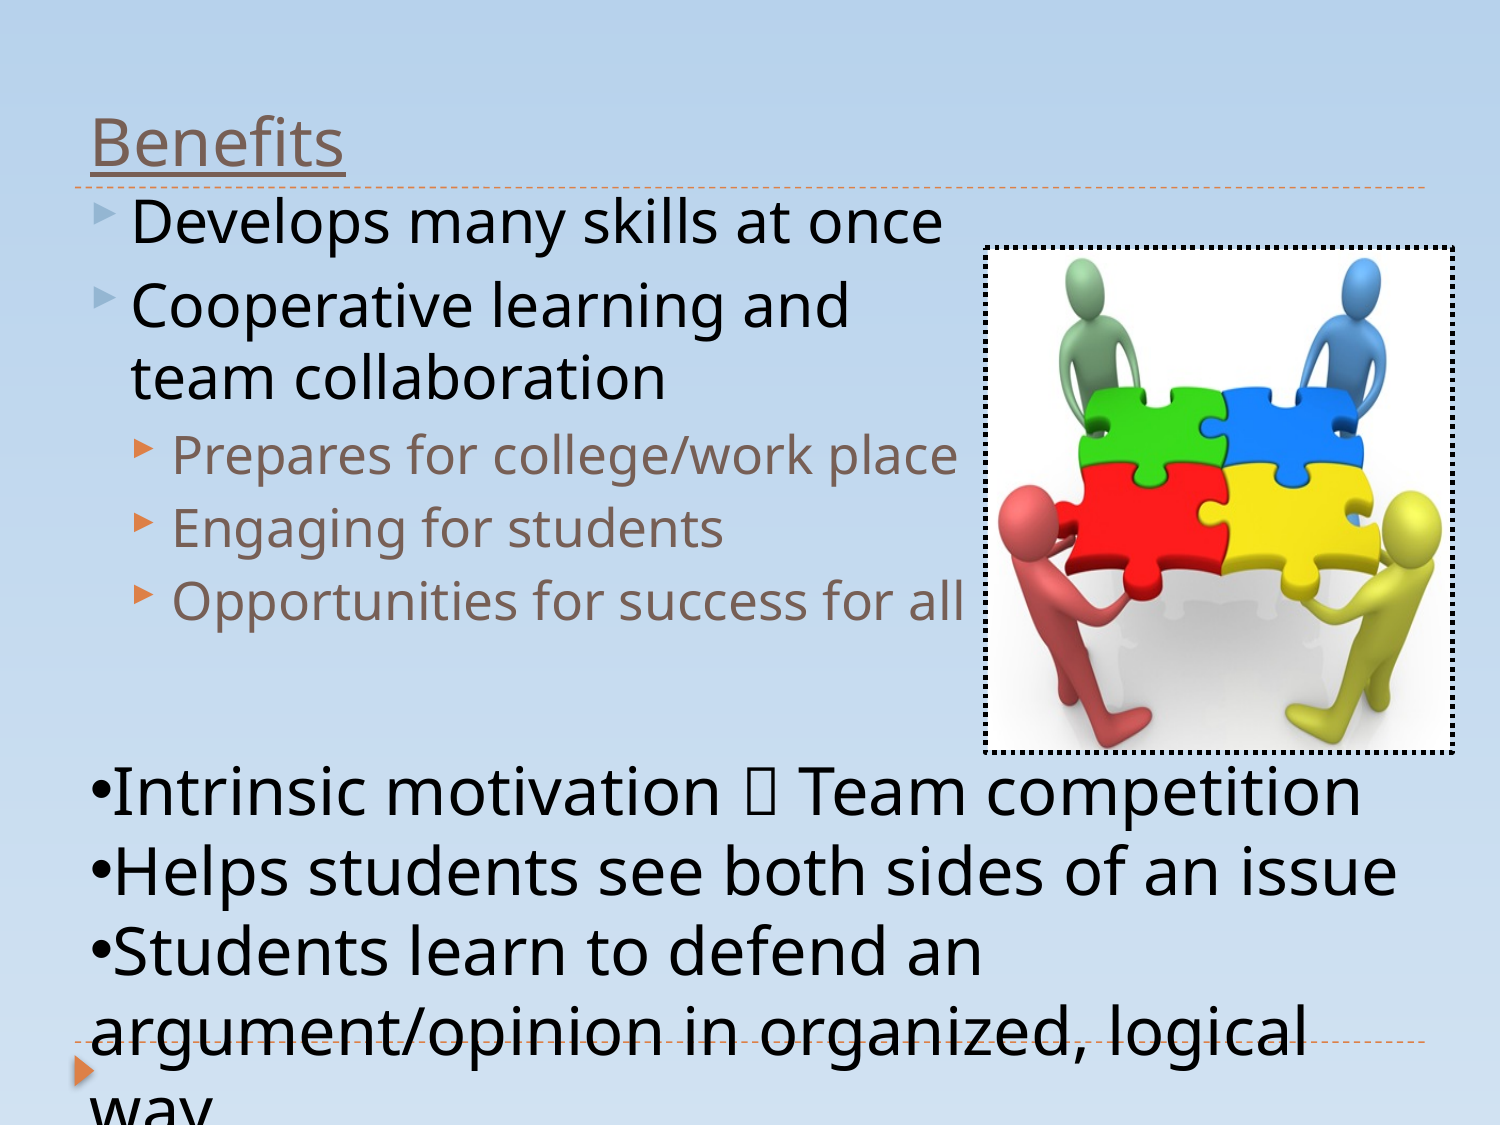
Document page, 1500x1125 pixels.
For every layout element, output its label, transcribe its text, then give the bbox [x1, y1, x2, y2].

list Develops many skills at once Cooperative learning and team collaboration Prepares for college/work place Engaging for students Opportunities for success for all [75, 174, 1000, 741]
text_box Intrinsic motivation  Team competition Helps students see both sides of an issue Students learn to defend an argument/opinion in organized, logical way [74, 741, 1425, 1125]
title Benefits [75, 0, 1100, 188]
picture [987, 249, 1451, 751]
